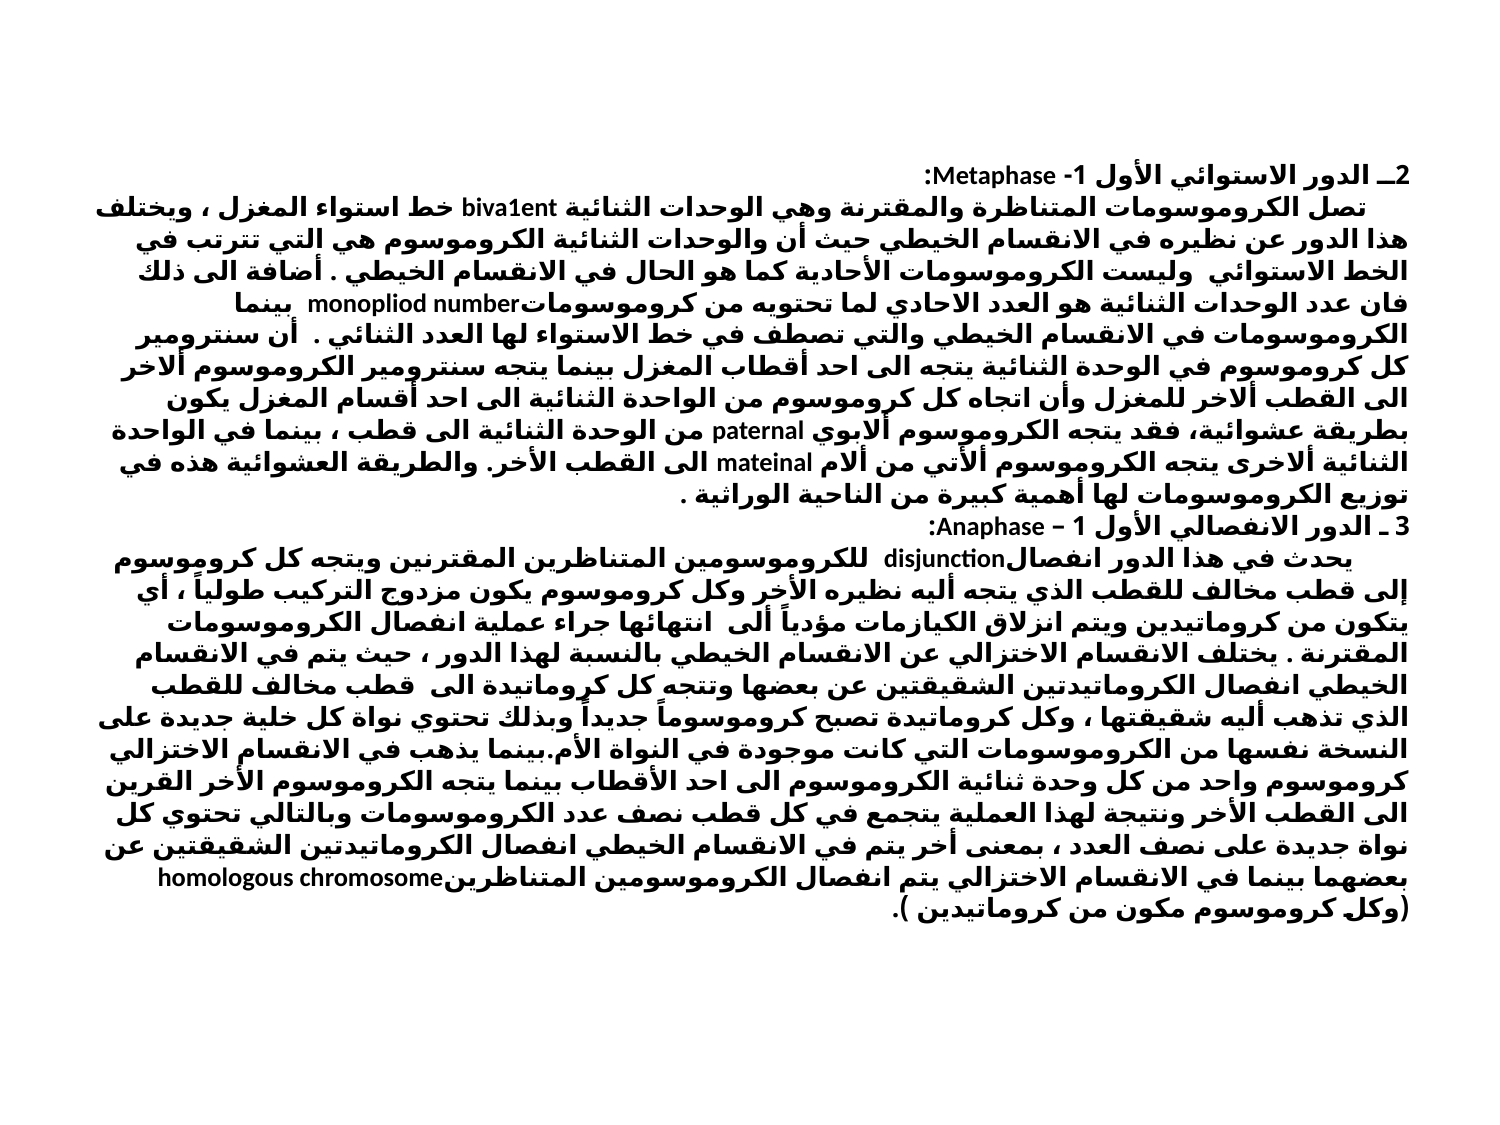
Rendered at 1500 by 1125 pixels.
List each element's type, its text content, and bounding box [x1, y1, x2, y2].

title 2ــ الدور الاستوائي الأول 1- Metaphase: تصل الكروموسومات المتناظرة والمقترنة وهي الوحدات الثنائية biva1ent خط استواء المغزل ، ويختلف هذا الدور عن نظيره في الانقسام الخيطي حيث أن والوحدات الثنائية الكروموسوم هي التي تترتب في الخط الاستوائي وليست الكروموسومات الأحادية كما هو الحال في الانقسام الخيطي . أضافة الى ذلك فان عدد الوحدات الثنائية هو العدد الاحادي لما تحتويه من كروموسوماتmonopliod number بينما الكروموسومات في الانقسام الخيطي والتي تصطف في خط الاستواء لها العدد الثنائي . أن سنترومير كل كروموسوم في الوحدة الثنائية يتجه الى احد أقطاب المغزل بينما يتجه سنترومير الكروموسوم ألاخر الى القطب ألاخر للمغزل وأن اتجاه كل كروموسوم من الواحدة الثنائية الى احد أقسام المغزل يكون بطريقة عشوائية، فقد يتجه الكروموسوم ألابوي paternal من الوحدة الثنائية الى قطب ، بينما في الواحدة الثنائية ألاخرى يتجه الكروموسوم ألأتي من ألام mateinal الى القطب الأخر. والطريقة العشوائية هذه في توزيع الكروموسومات لها أهمية كبيرة من الناحية الوراثية . 3 ـ الدور الانفصالي الأول 1 – Anaphase: يحدث في هذا الدور انفصالdisjunction للكروموسومين المتناظرين المقترنين ويتجه كل كروموسوم إلى قطب مخالف للقطب الذي يتجه أليه نظيره الأخر وكل كروموسوم يكون مزدوج التركيب طولياً ، أي يتكون من كروماتيدين ويتم انزلاق الكيازمات مؤدياً ألى انتهائها جراء عملية انفصال الكروموسومات المقترنة . يختلف الانقسام الاختزالي عن الانقسام الخيطي بالنسبة لهذا الدور ، حيث يتم في الانقسام الخيطي انفصال الكروماتيدتين الشقيقتين عن بعضها وتتجه كل كروماتيدة الى قطب مخالف للقطب الذي تذهب أليه شقيقتها ، وكل كروماتيدة تصبح كروموسوماً جديداً وبذلك تحتوي نواة كل خلية جديدة على النسخة نفسها من الكروموسومات التي كانت موجودة في النواة الأم.بينما يذهب في الانقسام الاختزالي كروموسوم واحد من كل وحدة ثنائية الكروموسوم الى احد الأقطاب بينما يتجه الكروموسوم الأخر القرين الى القطب الأخر ونتيجة لهذا العملية يتجمع في كل قطب نصف عدد الكروموسومات وبالتالي تحتوي كل نواة جديدة على نصف العدد ، بمعنى أخر يتم في الانقسام الخيطي انفصال الكروماتيدتين الشقيقتين عن بعضهما بينما في الانقسام الاختزالي يتم انفصال الكروموسومين المتناظرينhomologous chromosome (وكل كروموسوم مكون من كروماتيدين ). [75, 149, 1425, 965]
